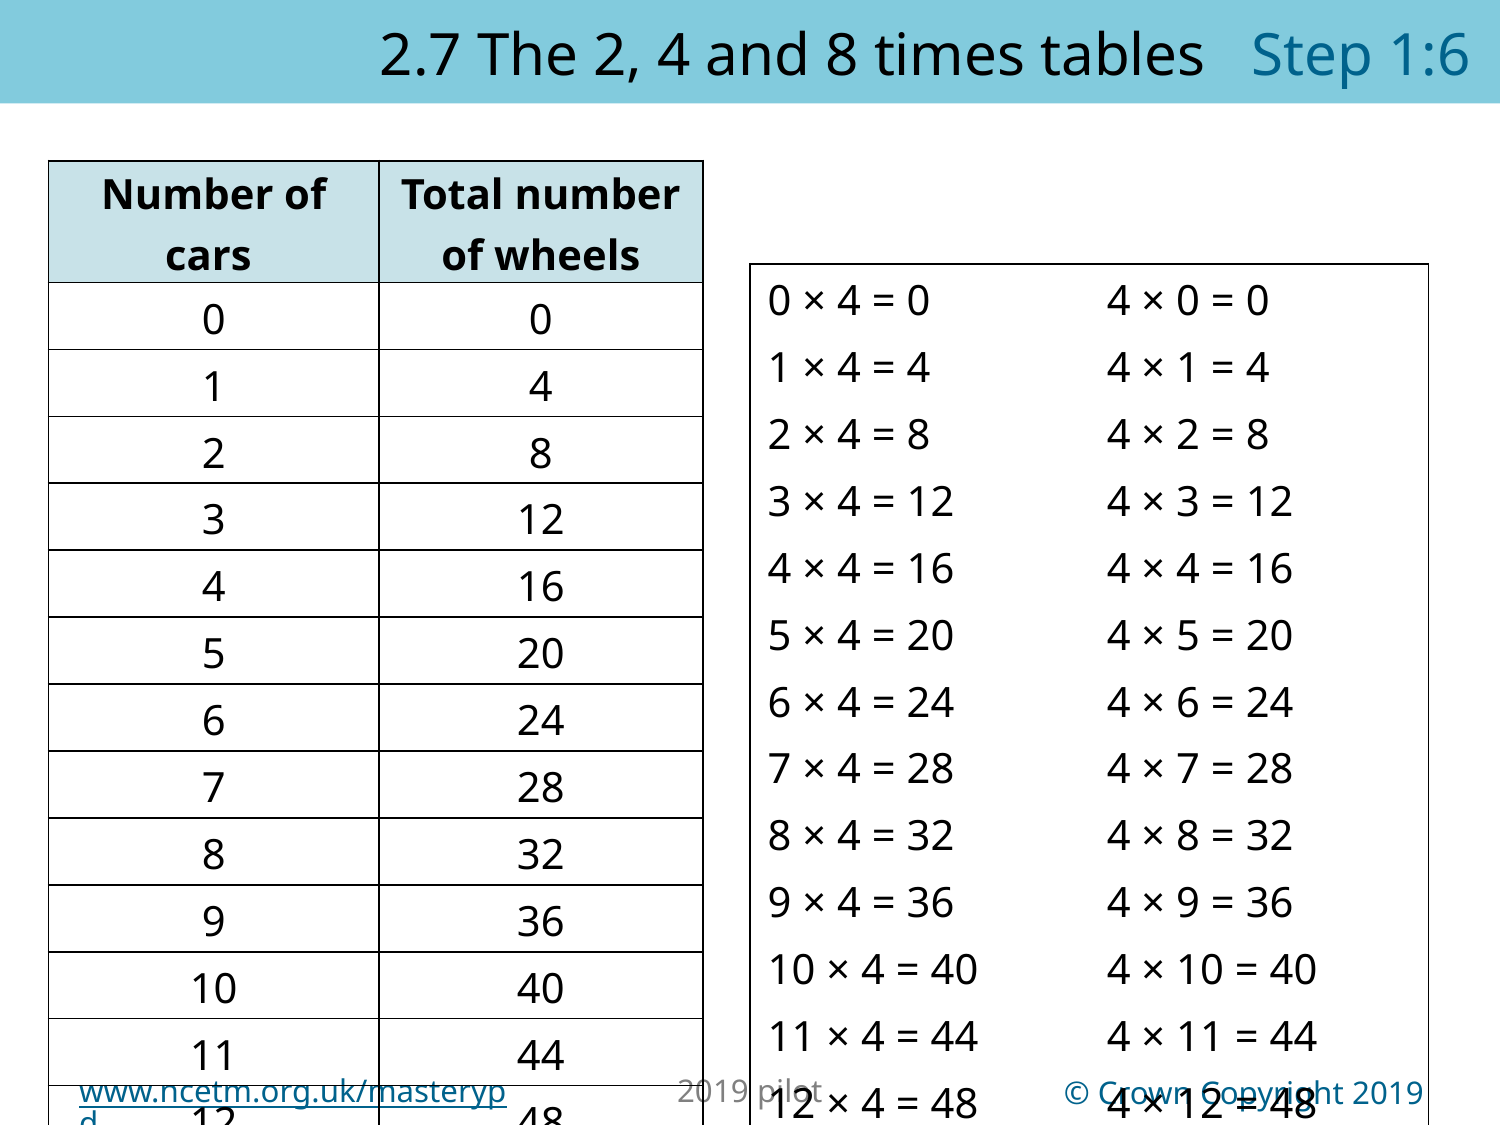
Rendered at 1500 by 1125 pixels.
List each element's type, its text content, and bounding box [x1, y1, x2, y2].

table_cell 4 × 10 = 40 [1089, 933, 1428, 1000]
table_cell 10 [49, 953, 378, 1018]
table_cell 9 [49, 886, 378, 951]
table_cell 4 × 8 = 32 [1089, 799, 1428, 866]
table_cell 4 [49, 551, 378, 616]
table_cell 6 × 4 = 24 [751, 665, 1089, 732]
table_cell 8 [380, 417, 702, 482]
table_cell 20 [380, 618, 702, 683]
list 2.7 The 2, 4 and 8 times tables Step 1:6 [0, 0, 1500, 104]
table_cell 0 [49, 283, 378, 349]
table_cell 8 × 4 = 32 [751, 799, 1089, 866]
table_cell 24 [380, 685, 702, 750]
table_cell 4 × 11 = 44 [1089, 1000, 1428, 1067]
table_cell 7 [49, 752, 378, 817]
table_cell 4 × 4 = 16 [1089, 531, 1428, 598]
table_cell 16 [380, 551, 702, 616]
table_cell 28 [380, 752, 702, 817]
table_cell 7 × 4 = 28 [751, 732, 1089, 799]
table_cell 8 [49, 819, 378, 884]
table_cell 3 × 4 = 12 [751, 465, 1089, 531]
table_cell 3 [49, 484, 378, 549]
table_header 4 × 0 = 0 [1089, 265, 1428, 331]
table_header Total number of wheels [380, 162, 702, 282]
table_cell 11 × 4 = 44 [751, 1000, 1089, 1067]
table_cell 4 × 12 = 48 [1089, 1067, 1428, 1125]
table_cell 4 × 6 = 24 [1089, 665, 1428, 732]
table_cell 4 × 5 = 20 [1089, 598, 1428, 665]
table_cell 12 × 4 = 48 [751, 1067, 1089, 1125]
table_header 0 × 4 = 0 [751, 265, 1089, 331]
table_cell 4 [380, 350, 702, 416]
table_cell 11 [49, 1019, 378, 1085]
table_cell 4 × 1 = 4 [1089, 331, 1428, 398]
table_cell 10 × 4 = 40 [751, 933, 1089, 1000]
table_cell 4 × 2 = 8 [1089, 398, 1428, 465]
table_cell 4 × 9 = 36 [1089, 866, 1428, 933]
table_cell 36 [380, 886, 702, 951]
table_cell 2 [49, 417, 378, 482]
table_cell 5 × 4 = 20 [751, 598, 1089, 665]
table_cell 6 [49, 685, 378, 750]
table_cell 4 × 4 = 16 [751, 531, 1089, 598]
table_cell 40 [380, 953, 702, 1018]
table_cell 2 × 4 = 8 [751, 398, 1089, 465]
table_cell 32 [380, 819, 702, 884]
table_header Number of cars [49, 162, 378, 282]
table_cell 0 [380, 283, 702, 349]
table_cell 48 [380, 1086, 702, 1125]
table_cell 5 [49, 618, 378, 683]
table_cell 1 [49, 350, 378, 416]
table_cell 9 × 4 = 36 [751, 866, 1089, 933]
table_cell 44 [380, 1019, 702, 1085]
table_cell 12 [49, 1086, 378, 1125]
table_cell 4 × 3 = 12 [1089, 465, 1428, 531]
table_cell 1 × 4 = 4 [751, 331, 1089, 398]
table_cell 4 × 7 = 28 [1089, 732, 1428, 799]
table_cell 12 [380, 484, 702, 549]
